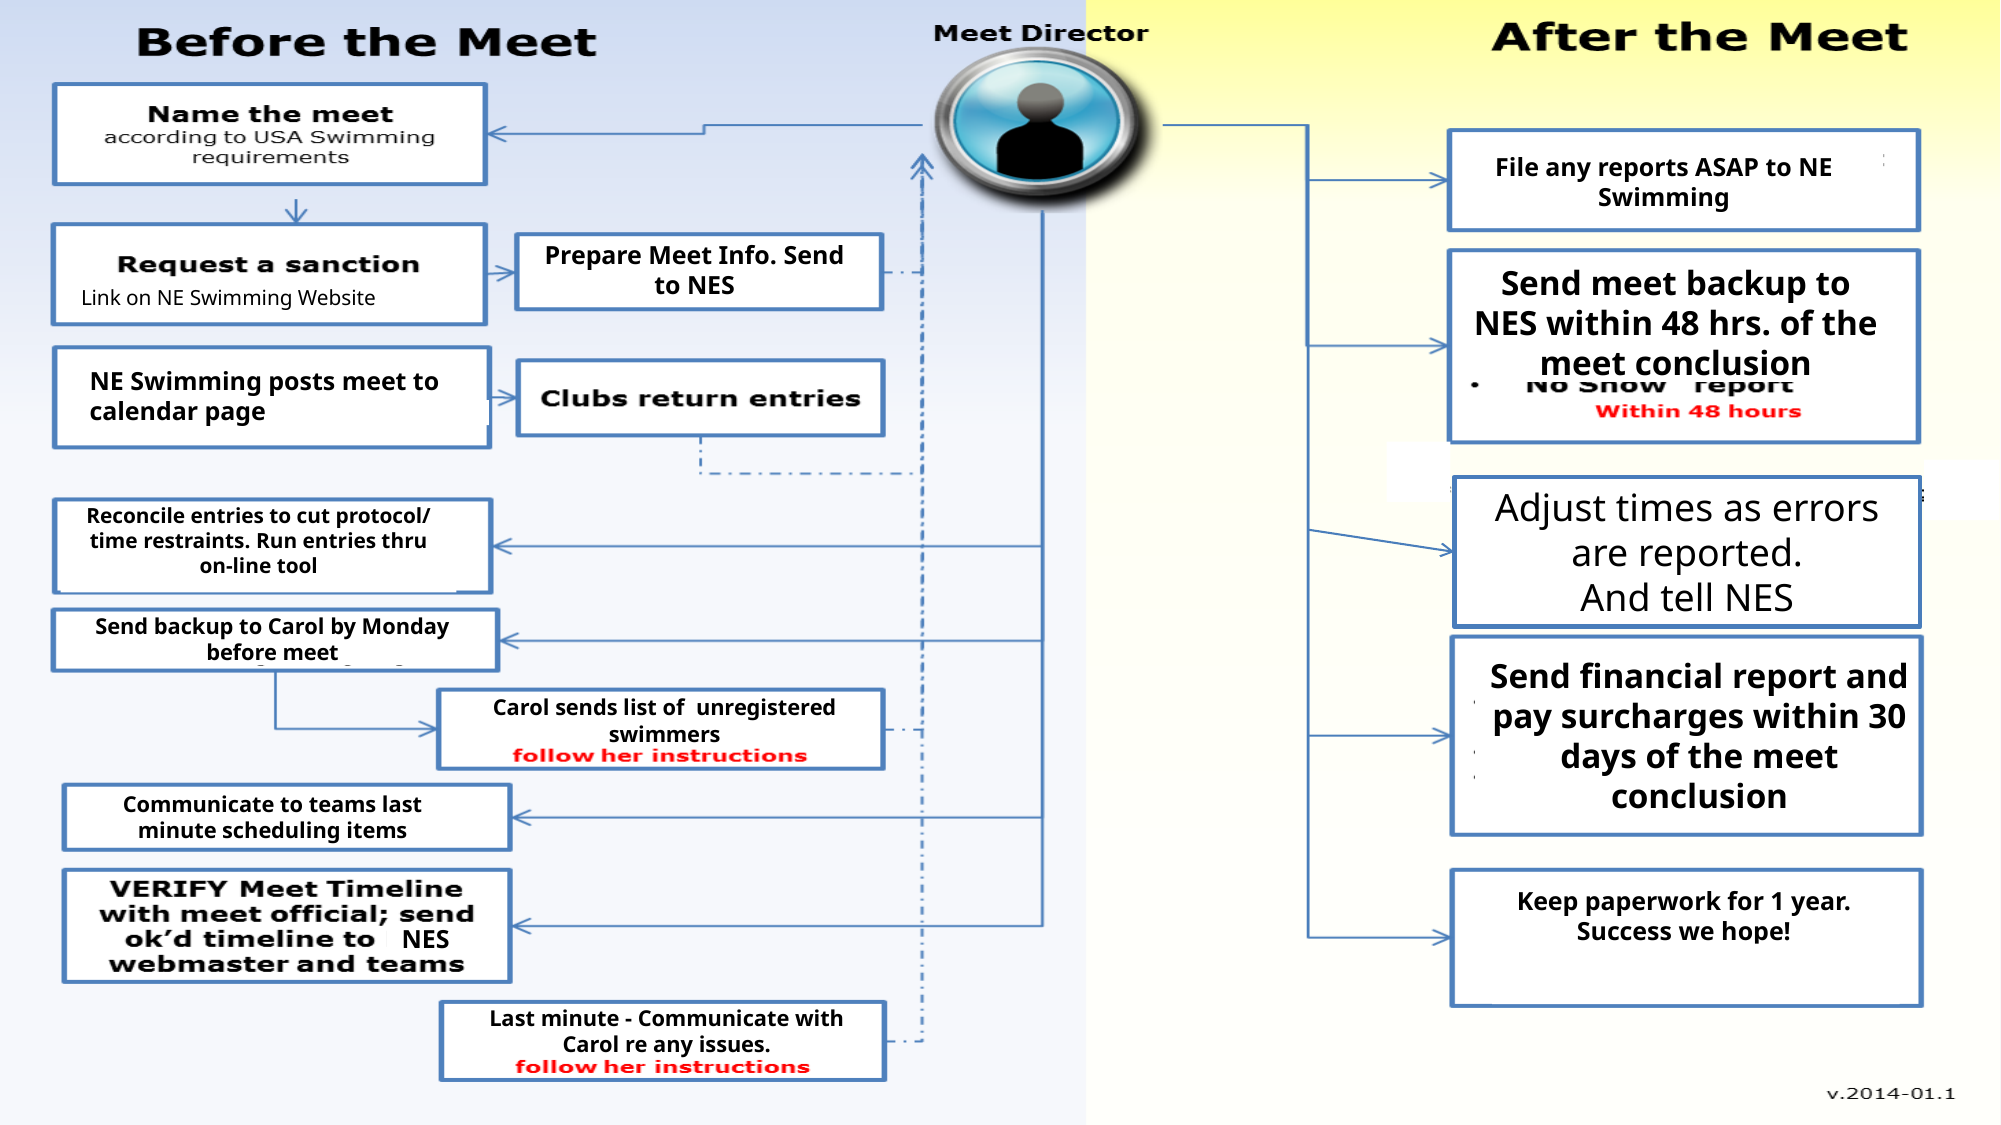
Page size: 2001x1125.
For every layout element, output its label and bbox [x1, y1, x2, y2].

text_box [0, 0, 2000, 1125]
